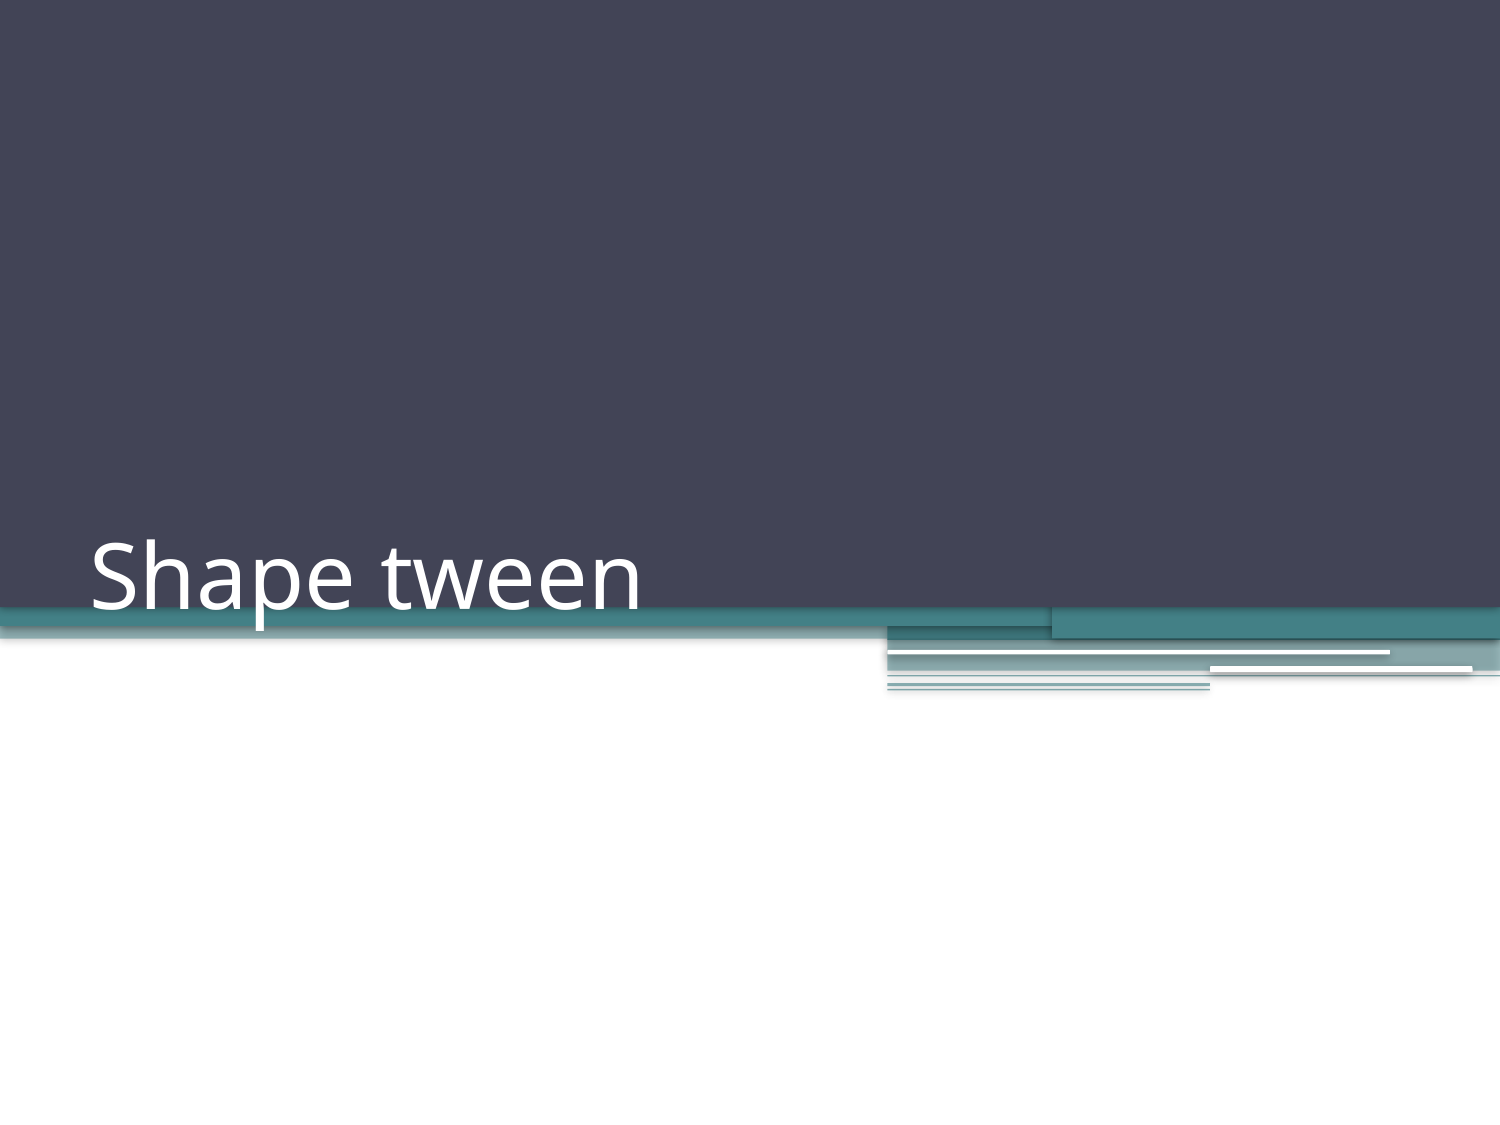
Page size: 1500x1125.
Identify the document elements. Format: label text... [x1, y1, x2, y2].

title Shape tween [75, 394, 1463, 636]
